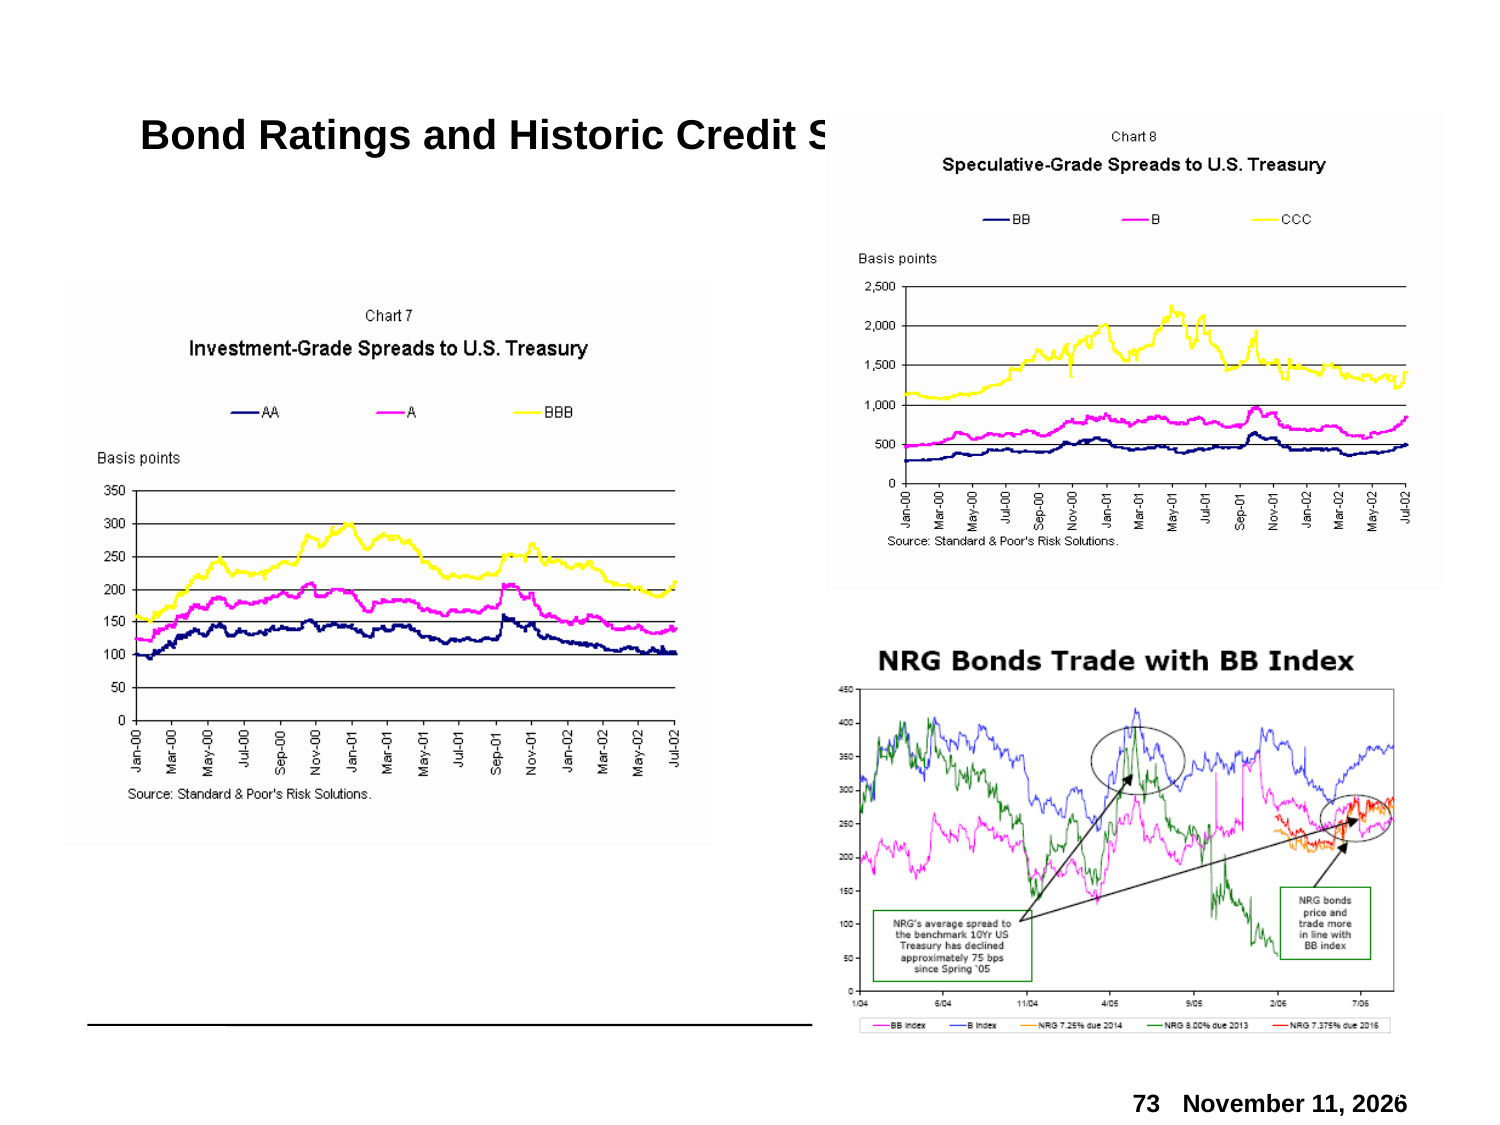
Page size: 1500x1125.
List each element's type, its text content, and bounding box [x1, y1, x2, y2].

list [62, 287, 714, 846]
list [824, 112, 1443, 591]
picture [812, 624, 1430, 1041]
title Bond Ratings and Historic Credit Spreads [124, 99, 1401, 226]
